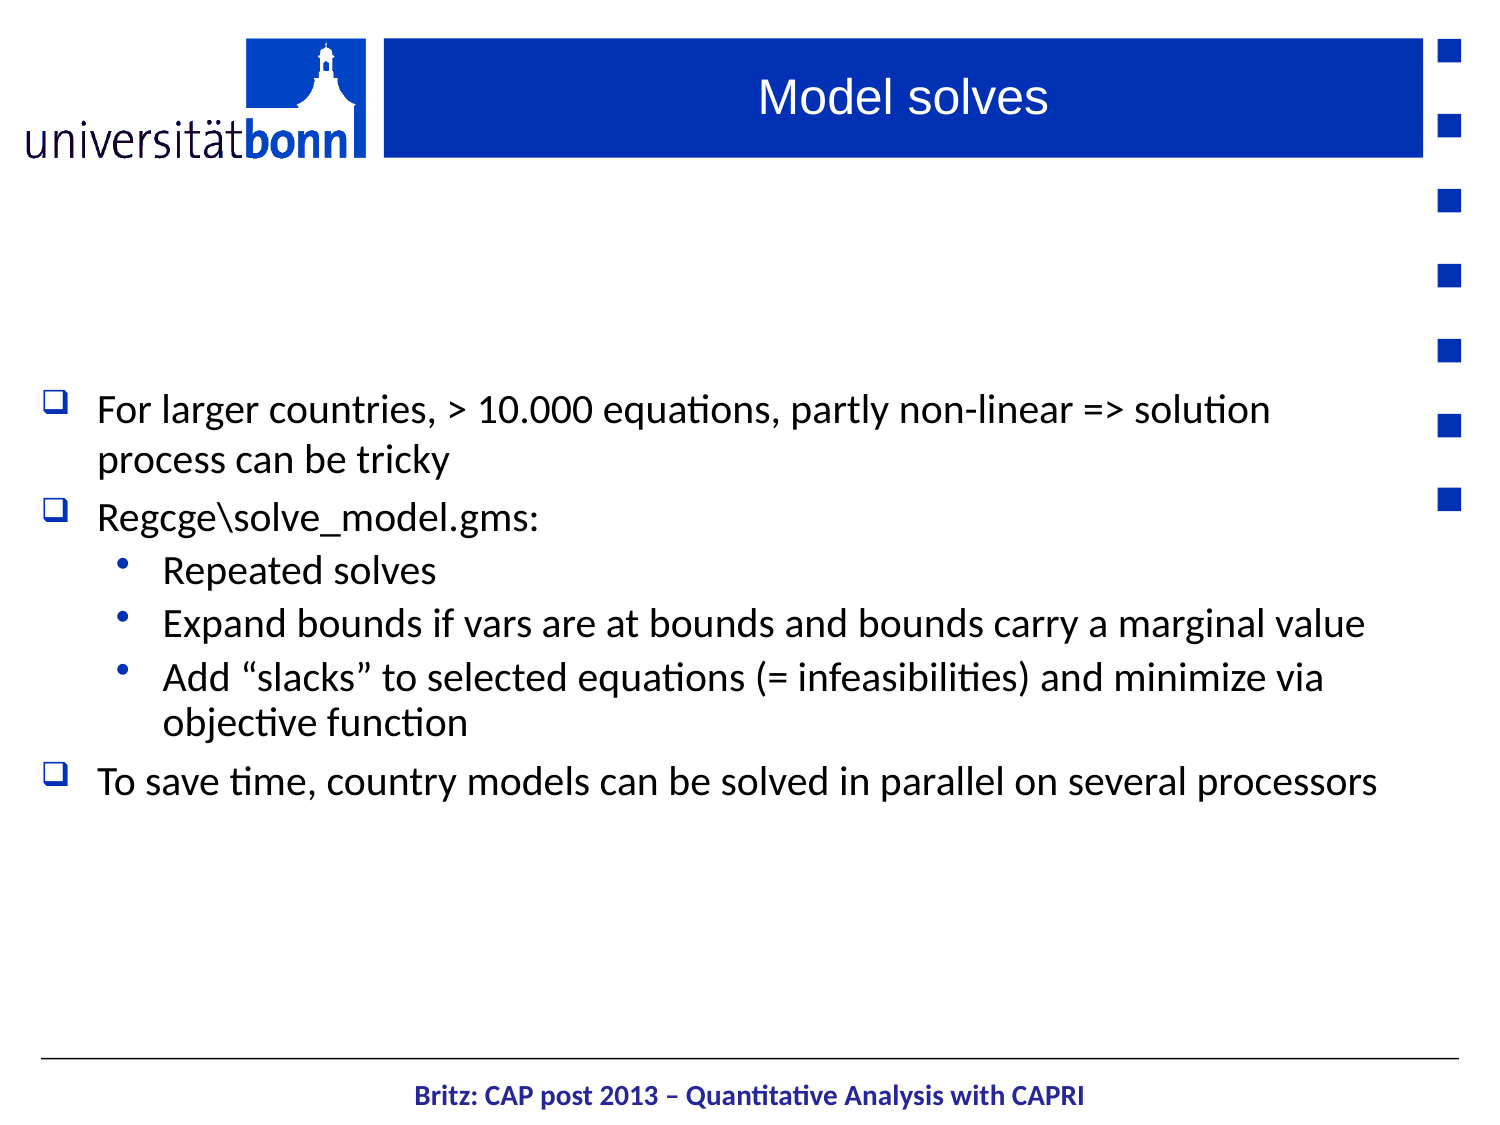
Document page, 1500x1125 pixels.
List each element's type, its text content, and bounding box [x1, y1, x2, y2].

title Model solves [383, 38, 1424, 158]
footer Britz: CAP post 2013 – Quantitative Analysis with CAPRI [40, 1070, 1460, 1107]
list For larger countries, > 10.000 equations, partly non-linear => solution process can be tricky Regcge\solve_model.gms: Repeated solves Expand bounds if vars are at bounds and bounds carry a marginal value Add “slacks” to selected equations (= infeasibilities) and minimize via objective function To save time, country models can be solved in parallel on several processors [25, 188, 1426, 1056]
picture [24, 36, 368, 160]
